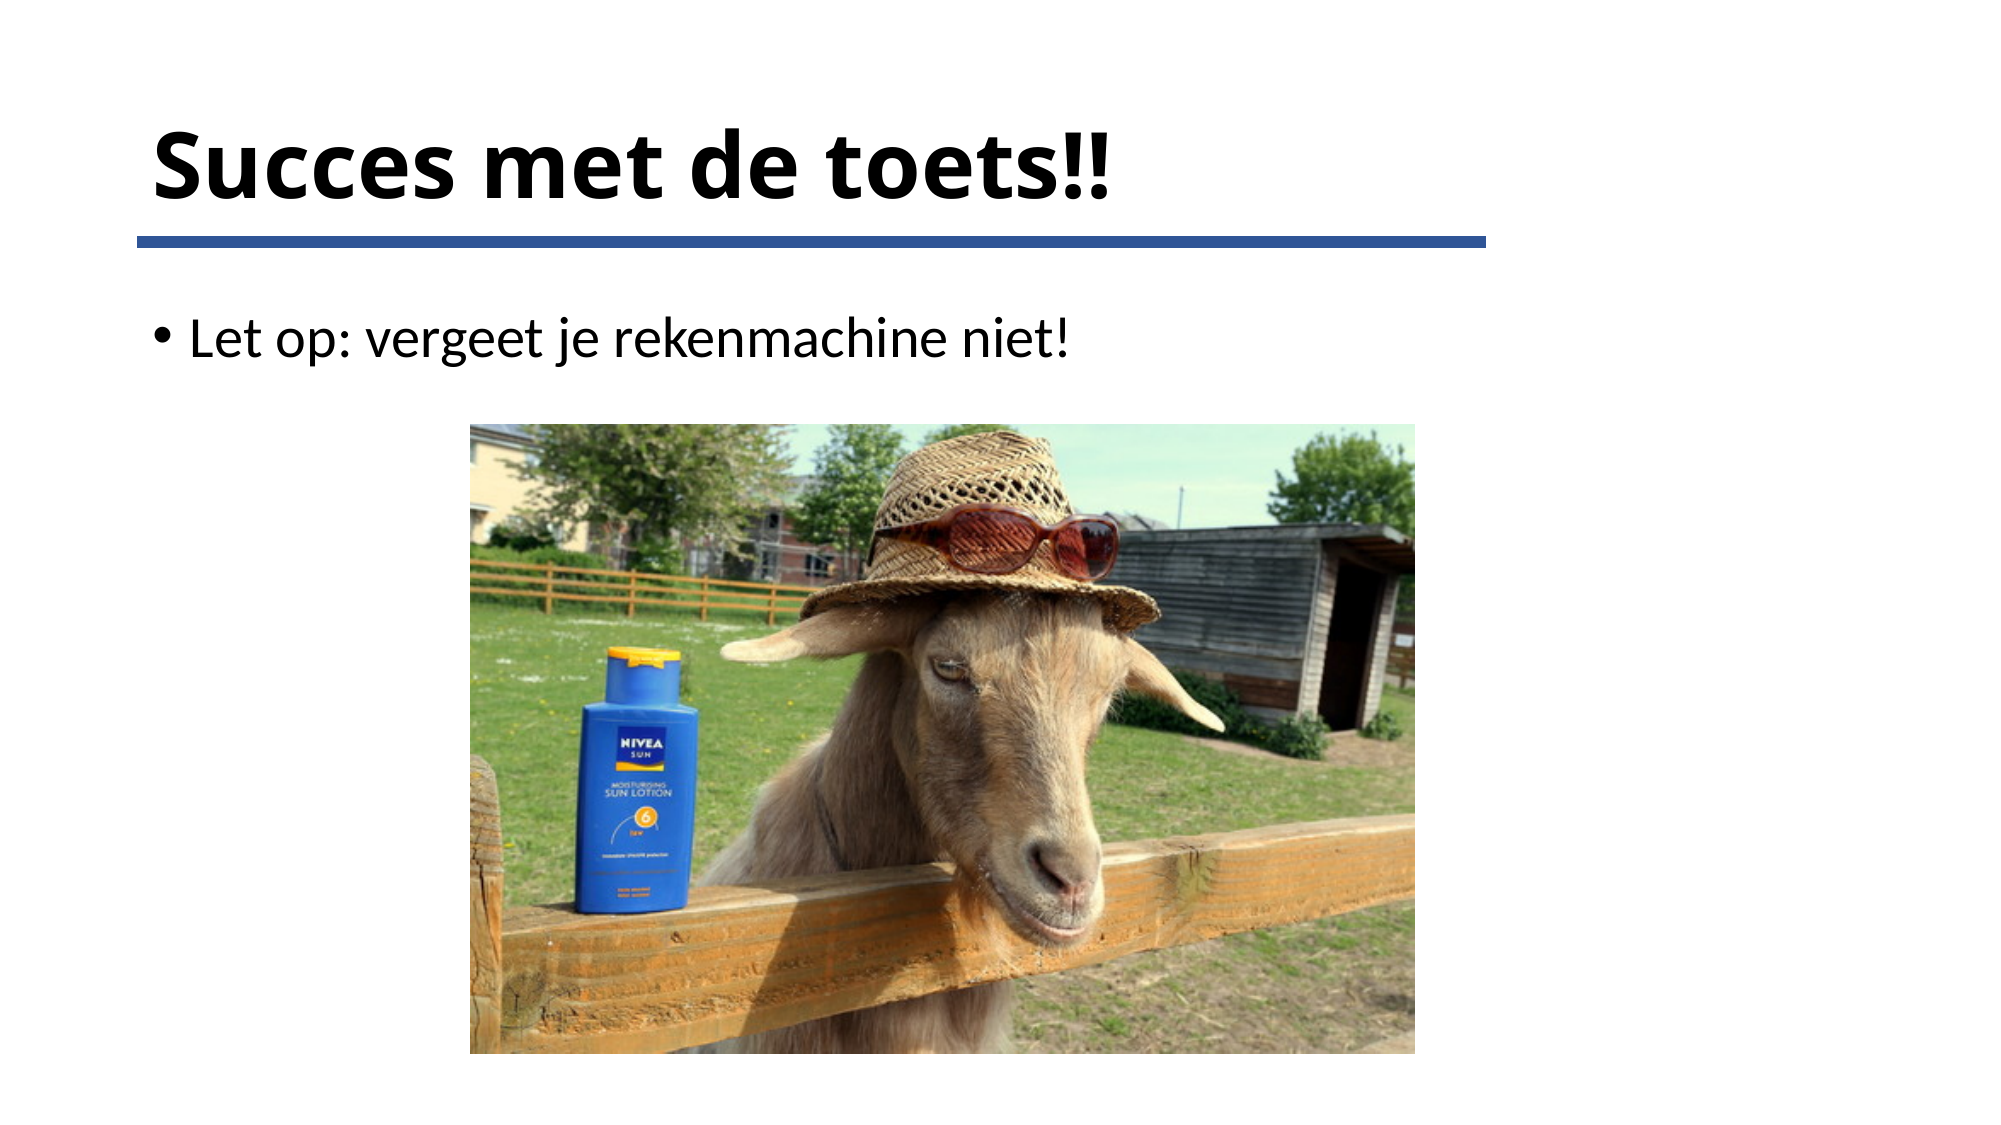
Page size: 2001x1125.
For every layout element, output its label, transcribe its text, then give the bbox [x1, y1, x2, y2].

picture [470, 424, 1415, 1054]
title Succes met de toets!! [137, 59, 1863, 278]
list Let op: vergeet je rekenmachine niet! [137, 299, 1863, 1014]
